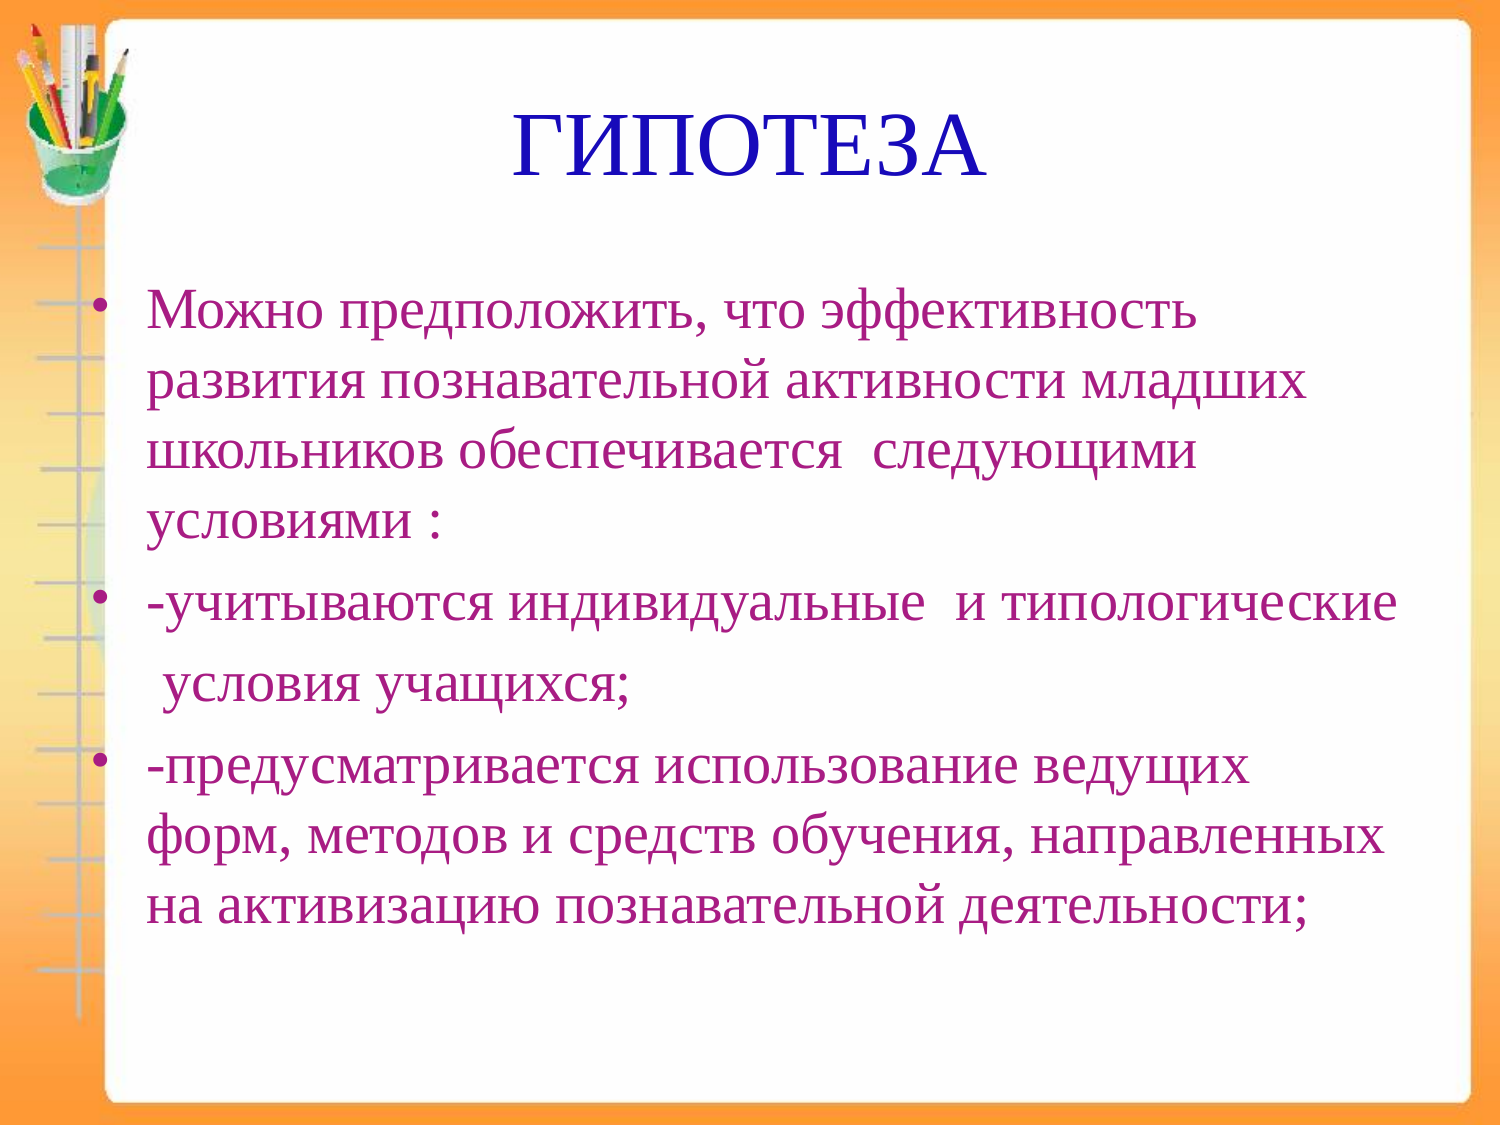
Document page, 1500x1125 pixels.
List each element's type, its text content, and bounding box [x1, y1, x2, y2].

picture [0, 0, 1500, 1125]
title ГИПОТЕЗА [75, 45, 1425, 233]
list Можно предположить, что эффективность развития познавательной активности младших школьников обеспечивается следующими условиями : -учитываются индивидуальные и типологические условия учащихся; -предусматривается использование ведущих форм, методов и средств обучения, направленных на активизацию познавательной деятельности; [75, 262, 1425, 1005]
